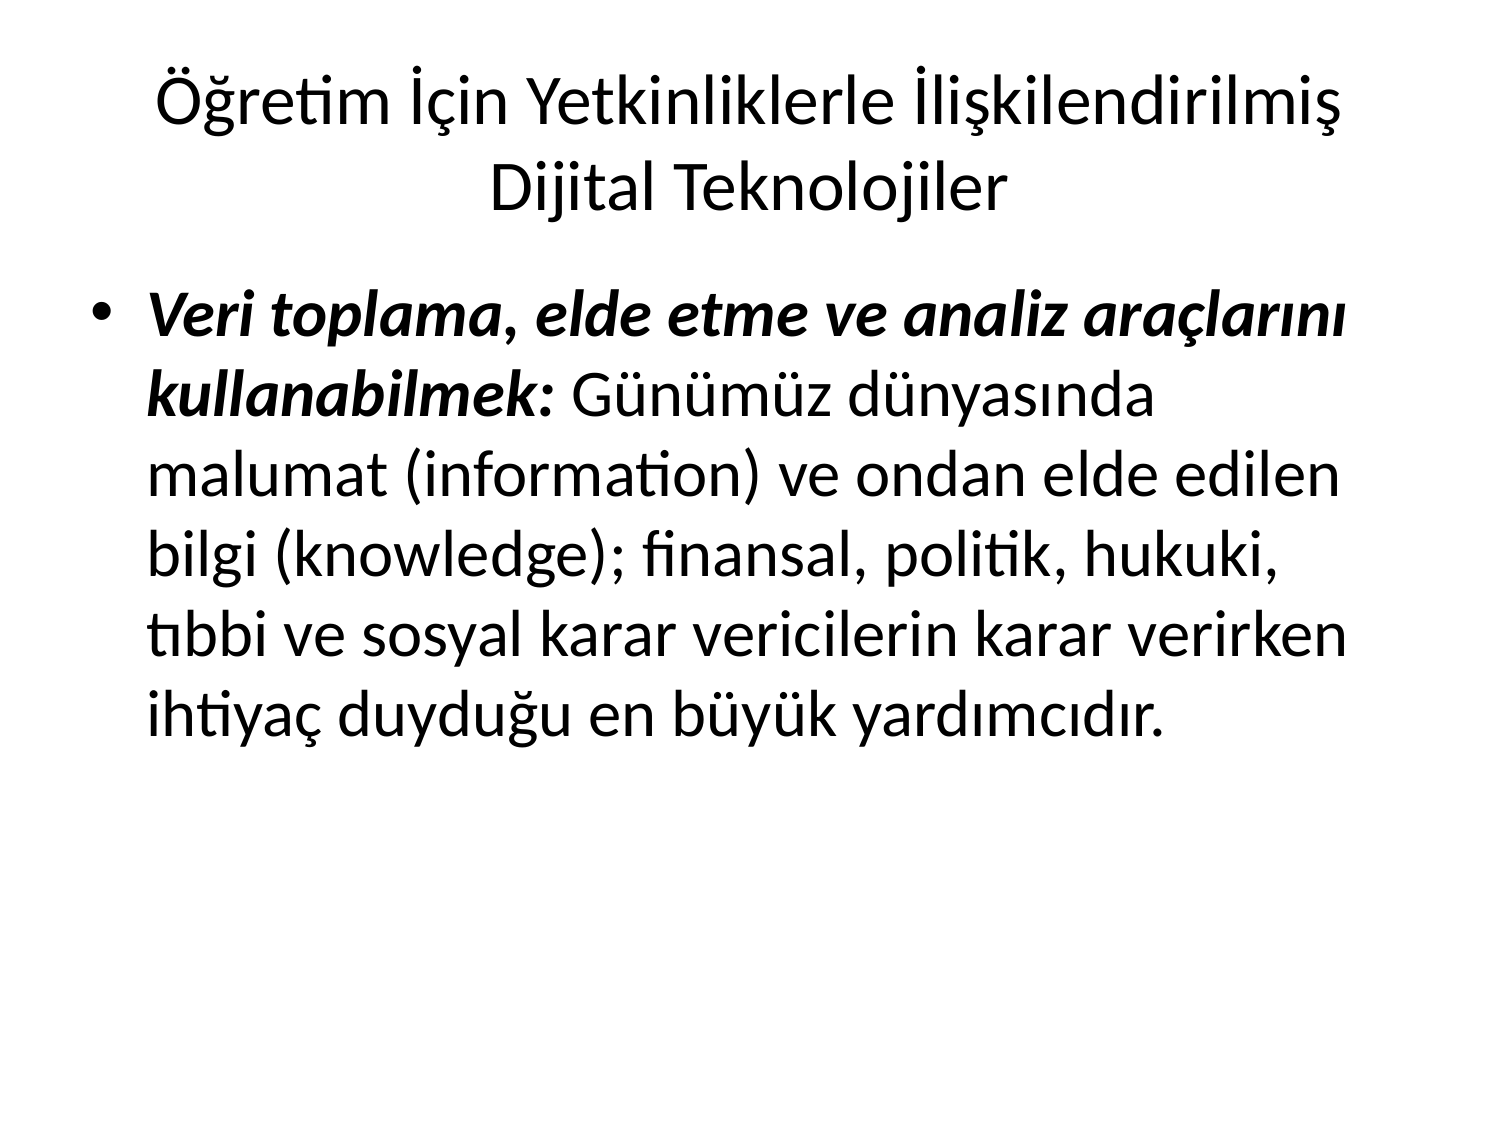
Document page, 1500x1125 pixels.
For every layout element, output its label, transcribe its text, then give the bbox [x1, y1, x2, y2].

list Veri toplama, elde etme ve analiz araçlarını kullanabilmek: Günümüz dünyasında malumat (information) ve ondan elde edilen bilgi (knowledge); finansal, politik, hukuki, tıbbi ve sosyal karar vericilerin karar verirken ihtiyaç duyduğu en büyük yardımcıdır. [75, 262, 1425, 1005]
title Öğretim İçin Yetkinliklerle İlişkilendirilmiş Dijital Teknolojiler [75, 45, 1425, 233]
